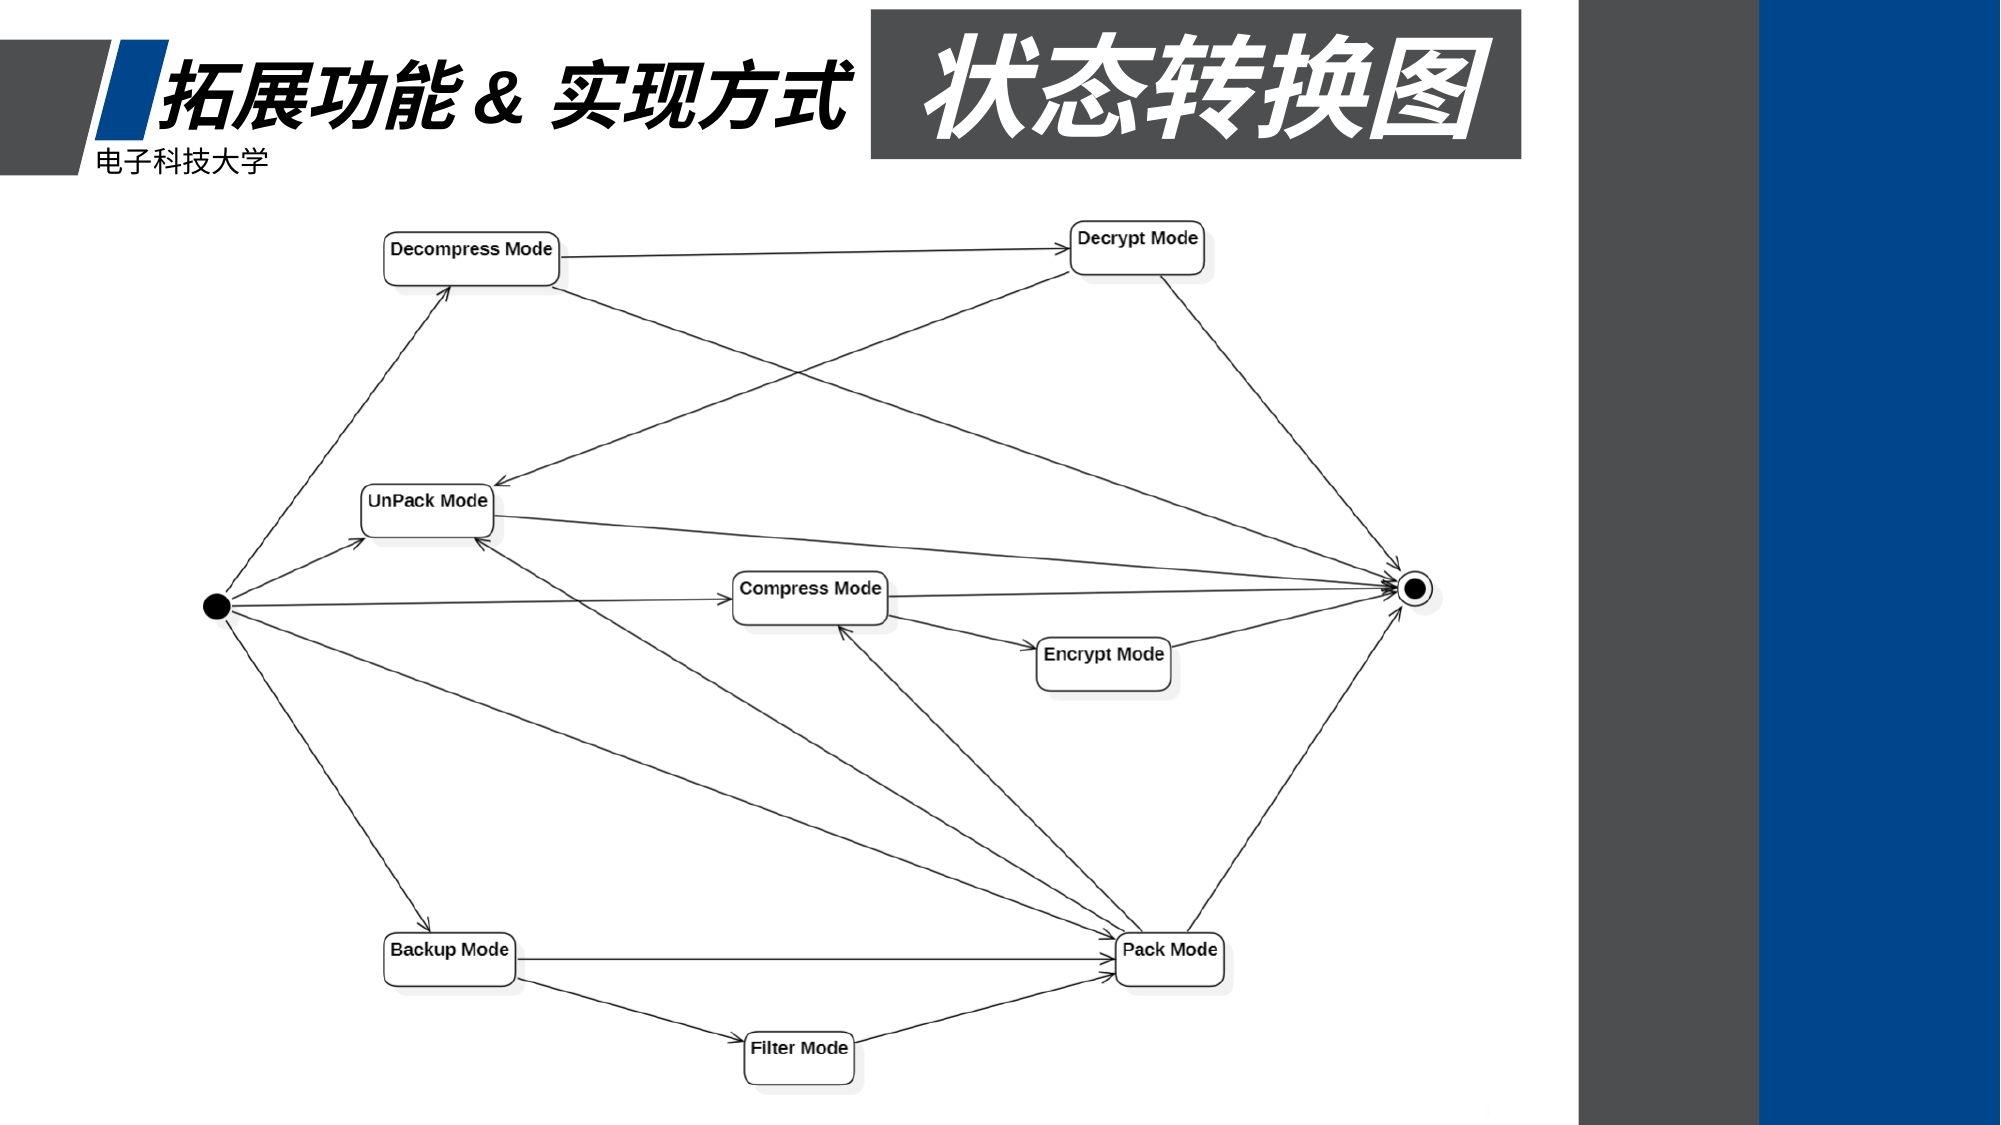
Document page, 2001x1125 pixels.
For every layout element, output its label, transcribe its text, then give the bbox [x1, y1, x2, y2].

picture [142, 186, 1489, 1116]
text_box [1758, 0, 2000, 1125]
text_box 拓展功能&实现方式 [140, 41, 861, 147]
text_box [96, 39, 170, 135]
text_box [1578, 0, 1758, 1125]
text_box [0, 39, 112, 176]
text_box 状态转换图 [870, 9, 1522, 160]
text_box 电子科技大学 [79, 135, 286, 186]
